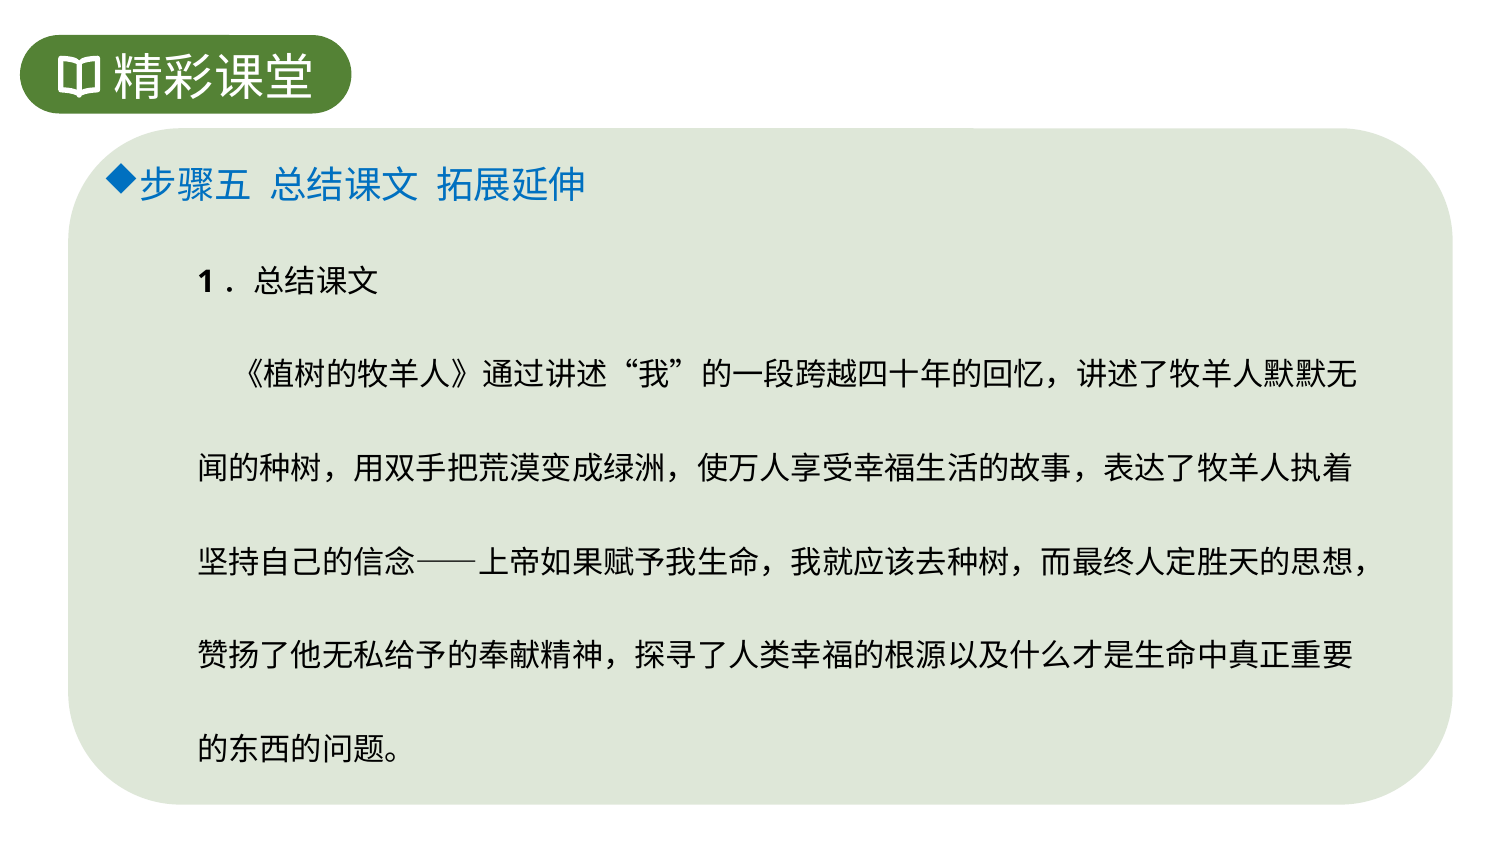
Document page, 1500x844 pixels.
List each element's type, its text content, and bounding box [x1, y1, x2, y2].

text_box 1．总结课文 《植树的牧羊人》通过讲述“我”的一段跨越四十年的回忆，讲述了牧羊人默默无闻的种树，用双手把荒漠变成绿洲，使万人享受幸福生活的故事，表达了牧羊人执着坚持自己的信念——上帝如果赋予我生命，我就应该去种树，而最终人定胜天的思想，赞扬了他无私给予的奉献精神，探寻了人类幸福的根源以及什么才是生命中真正重要的东西的问题。 [185, 199, 1375, 773]
text_box [18, 33, 353, 115]
text_box 精彩课堂 [102, 40, 333, 112]
text_box 步骤五 总结课文 拓展延伸 [91, 155, 747, 212]
text_box [58, 55, 101, 98]
